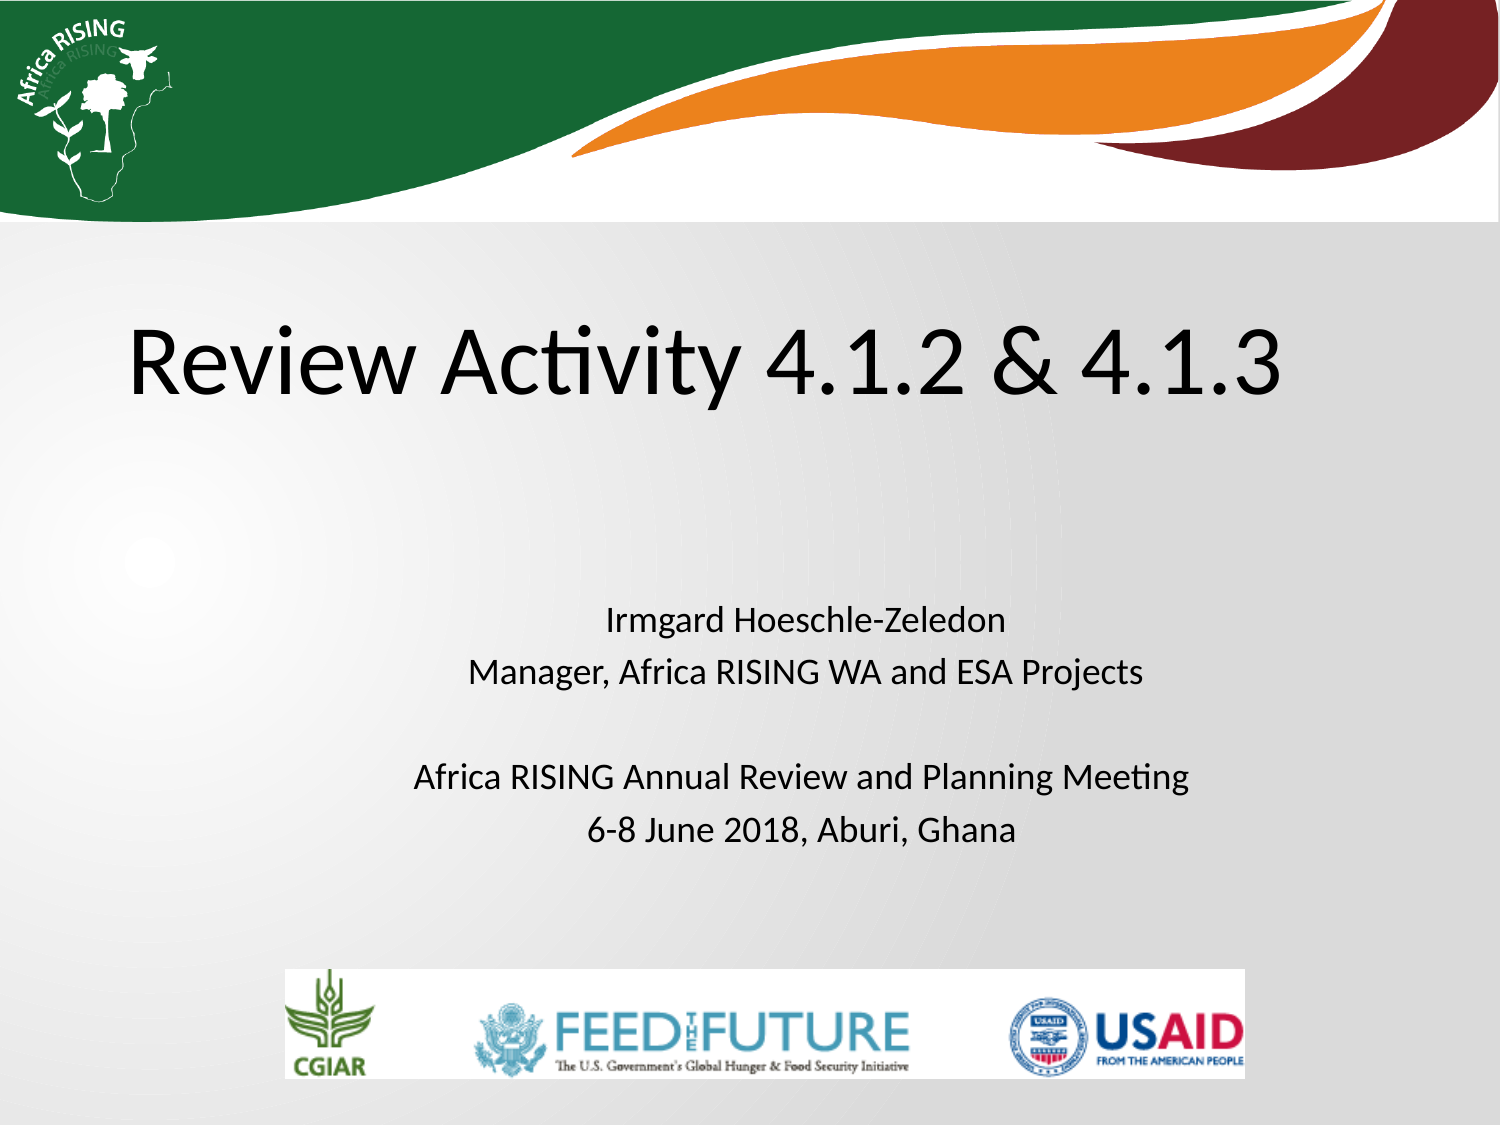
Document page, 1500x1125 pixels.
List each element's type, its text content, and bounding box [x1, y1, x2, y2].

list Irmgard Hoeschle-Zeledon Manager, Africa RISING WA and ESA Projects Africa RISING Annual Review and Planning Meeting 6-8 June 2018, Aburi, Ghana [287, 587, 1307, 788]
picture [285, 969, 1245, 1079]
picture [0, 0, 1499, 222]
list Review Activity 4.1.2 & 4.1.3 [87, 287, 1307, 475]
